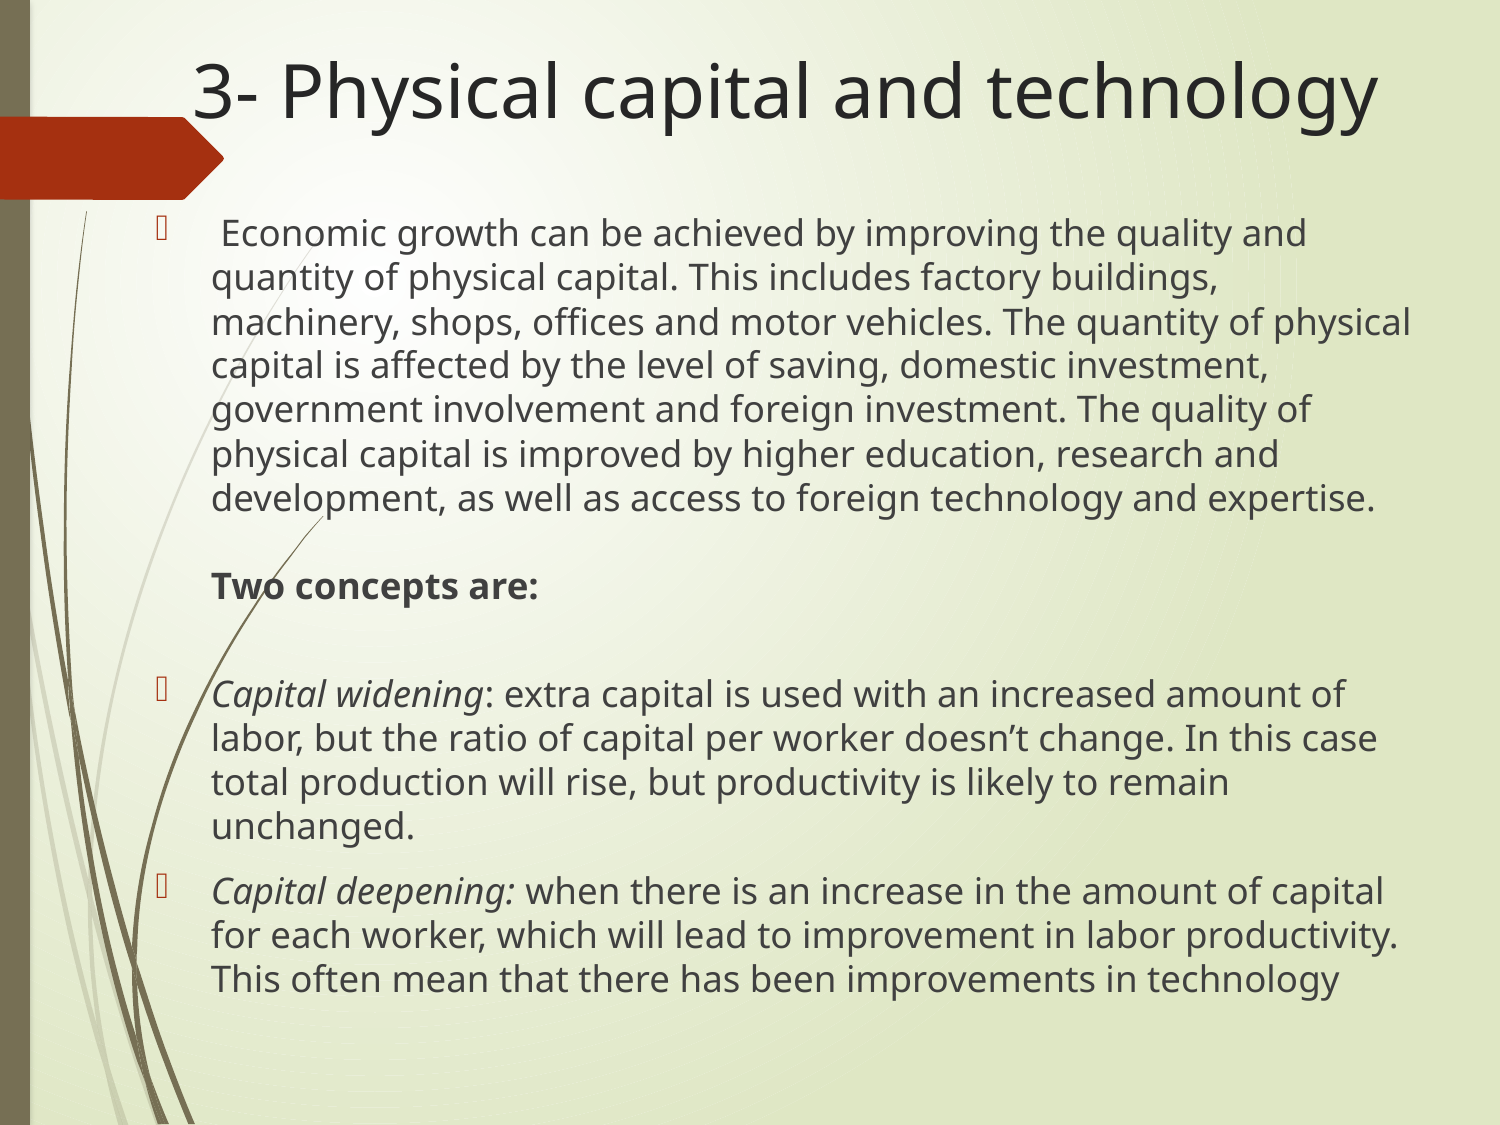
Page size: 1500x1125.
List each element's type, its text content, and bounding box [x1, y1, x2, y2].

title 3- Physical capital and technology [177, 35, 1483, 246]
list Economic growth can be achieved by improving the quality and quantity of physical capital. This includes factory buildings, machinery, shops, offices and motor vehicles. The quantity of physical capital is affected by the level of saving, domestic investment, government involvement and foreign investment. The quality of physical capital is improved by higher education, research and development, as well as access to foreign technology and expertise. Two concepts are: Capital widening: extra capital is used with an increased amount of labor, but the ratio of capital per worker doesn’t change. In this case total production will rise, but productivity is likely to remain unchanged. Capital deepening: when there is an increase in the amount of capital for each worker, which will lead to improvement in labor productivity. This often mean that there has been improvements in technology [140, 202, 1432, 1084]
